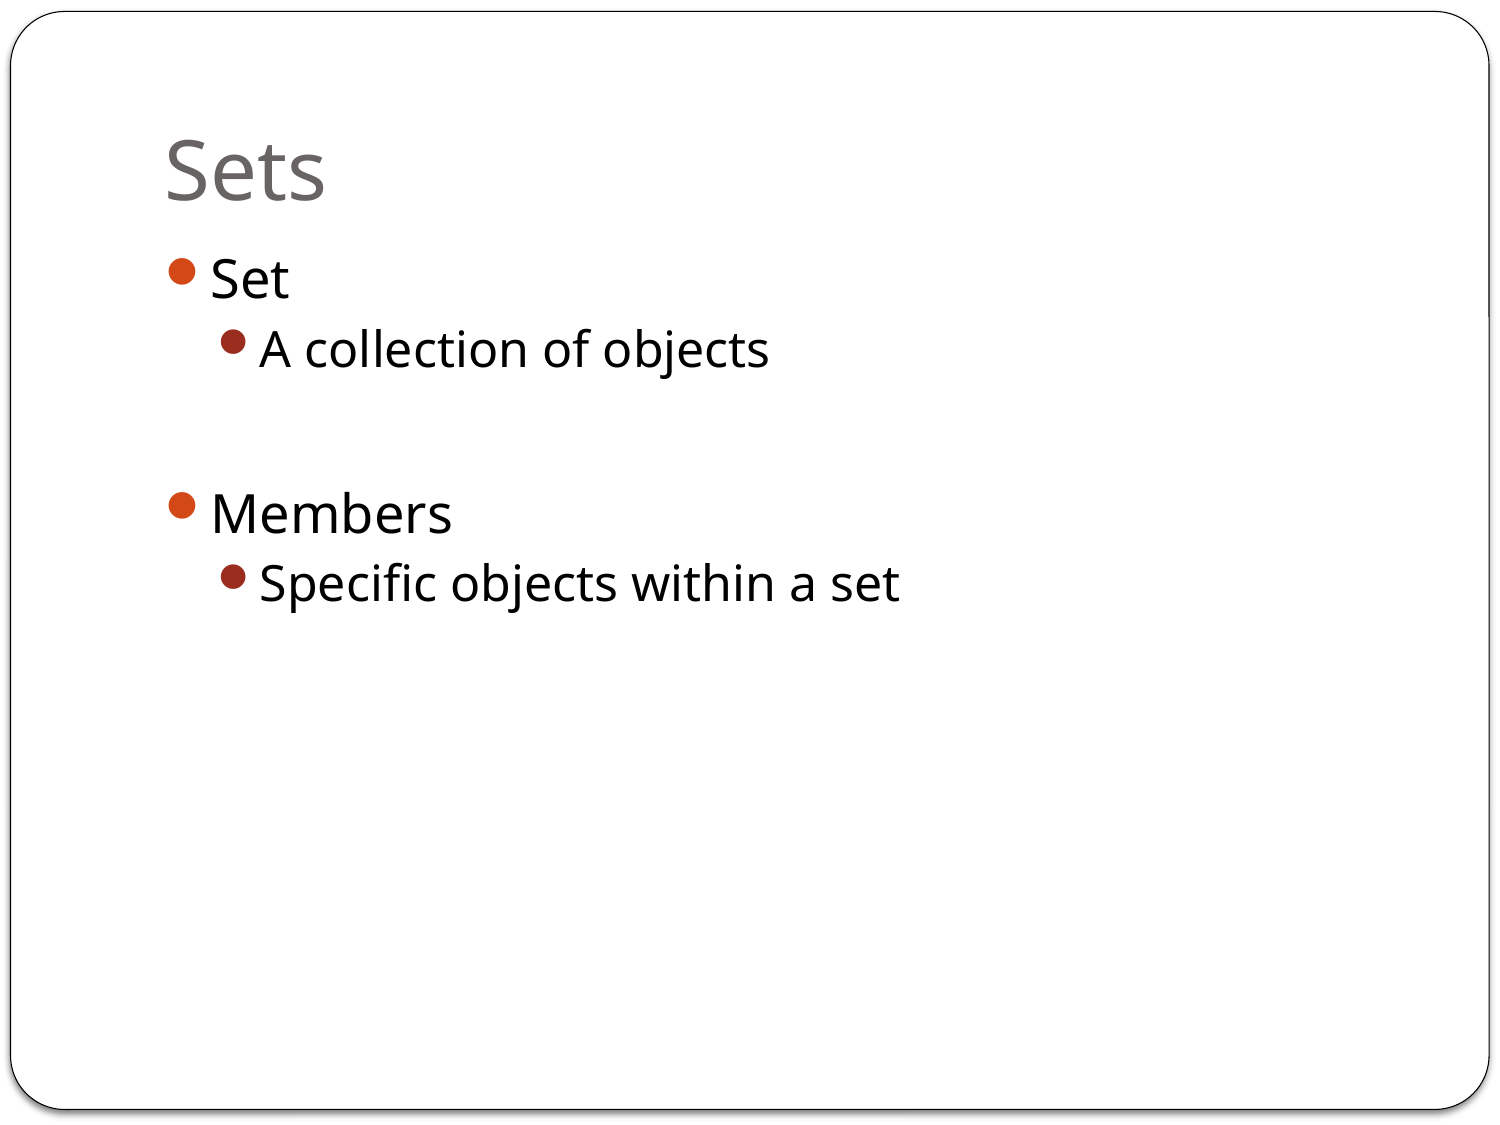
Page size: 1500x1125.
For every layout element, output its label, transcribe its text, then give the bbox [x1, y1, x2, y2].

title Sets [150, 45, 1425, 233]
list Set A collection of objects Members Specific objects within a set [150, 237, 1425, 988]
